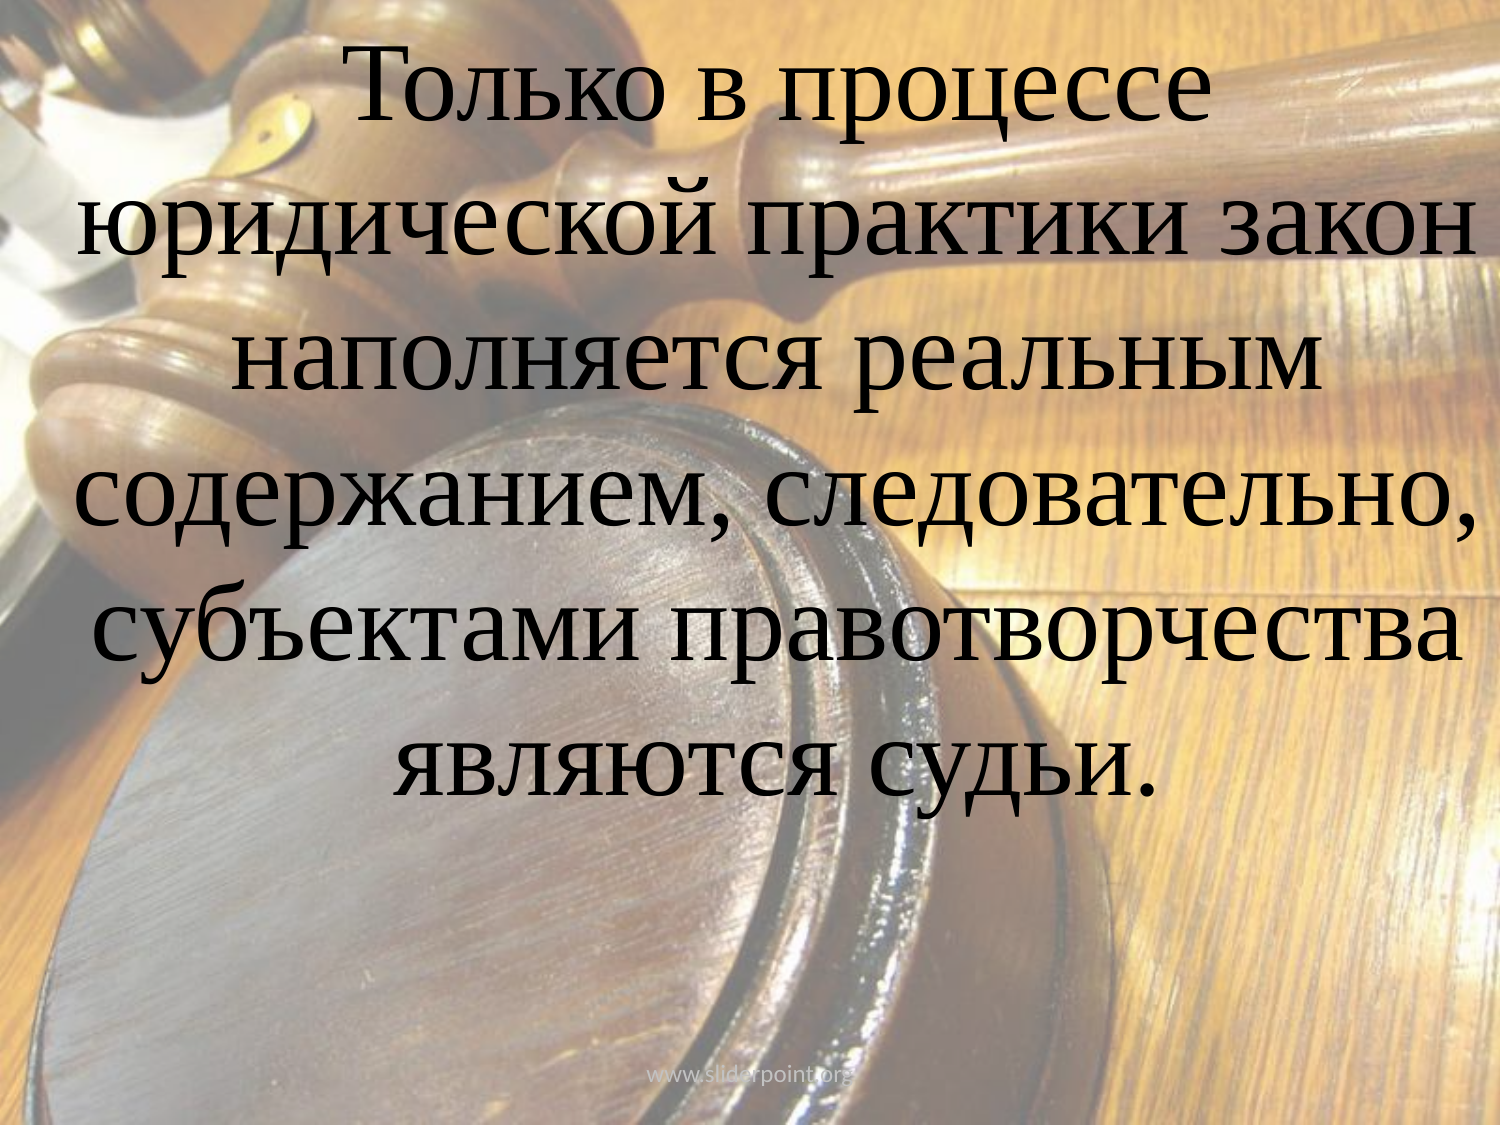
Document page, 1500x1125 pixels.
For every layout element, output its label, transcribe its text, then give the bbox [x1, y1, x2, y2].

list Только в процессе юридической практики закон наполняется реальным содержанием, следовательно, субъектами правотворчества являются судьи. [0, 0, 1500, 1125]
footer www.sliderpoint.org [512, 1042, 988, 1103]
